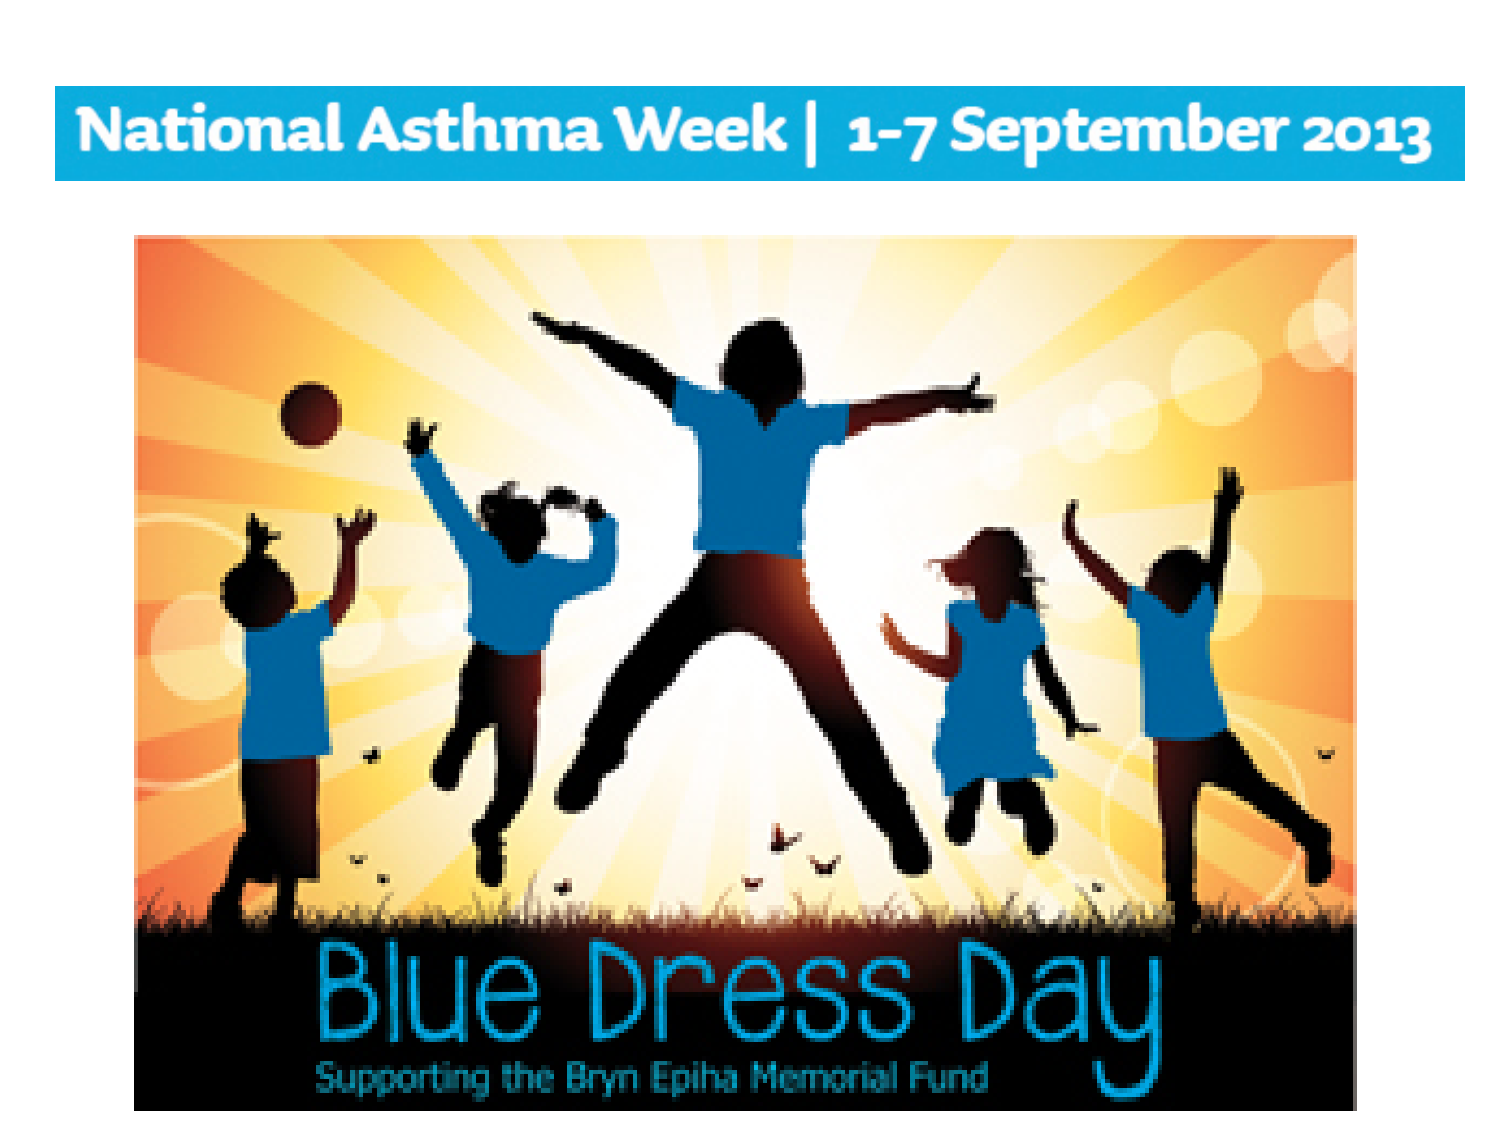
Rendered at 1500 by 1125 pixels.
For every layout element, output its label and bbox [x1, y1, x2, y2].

picture [949, 101, 1291, 168]
picture [903, 117, 939, 161]
picture [877, 130, 902, 138]
picture [357, 102, 501, 152]
picture [120, 217, 1375, 1125]
picture [805, 100, 816, 168]
picture [849, 116, 878, 151]
picture [75, 102, 344, 153]
picture [192, 102, 206, 113]
picture [1302, 117, 1371, 151]
picture [1375, 117, 1433, 164]
picture [501, 117, 603, 152]
picture [612, 102, 788, 154]
